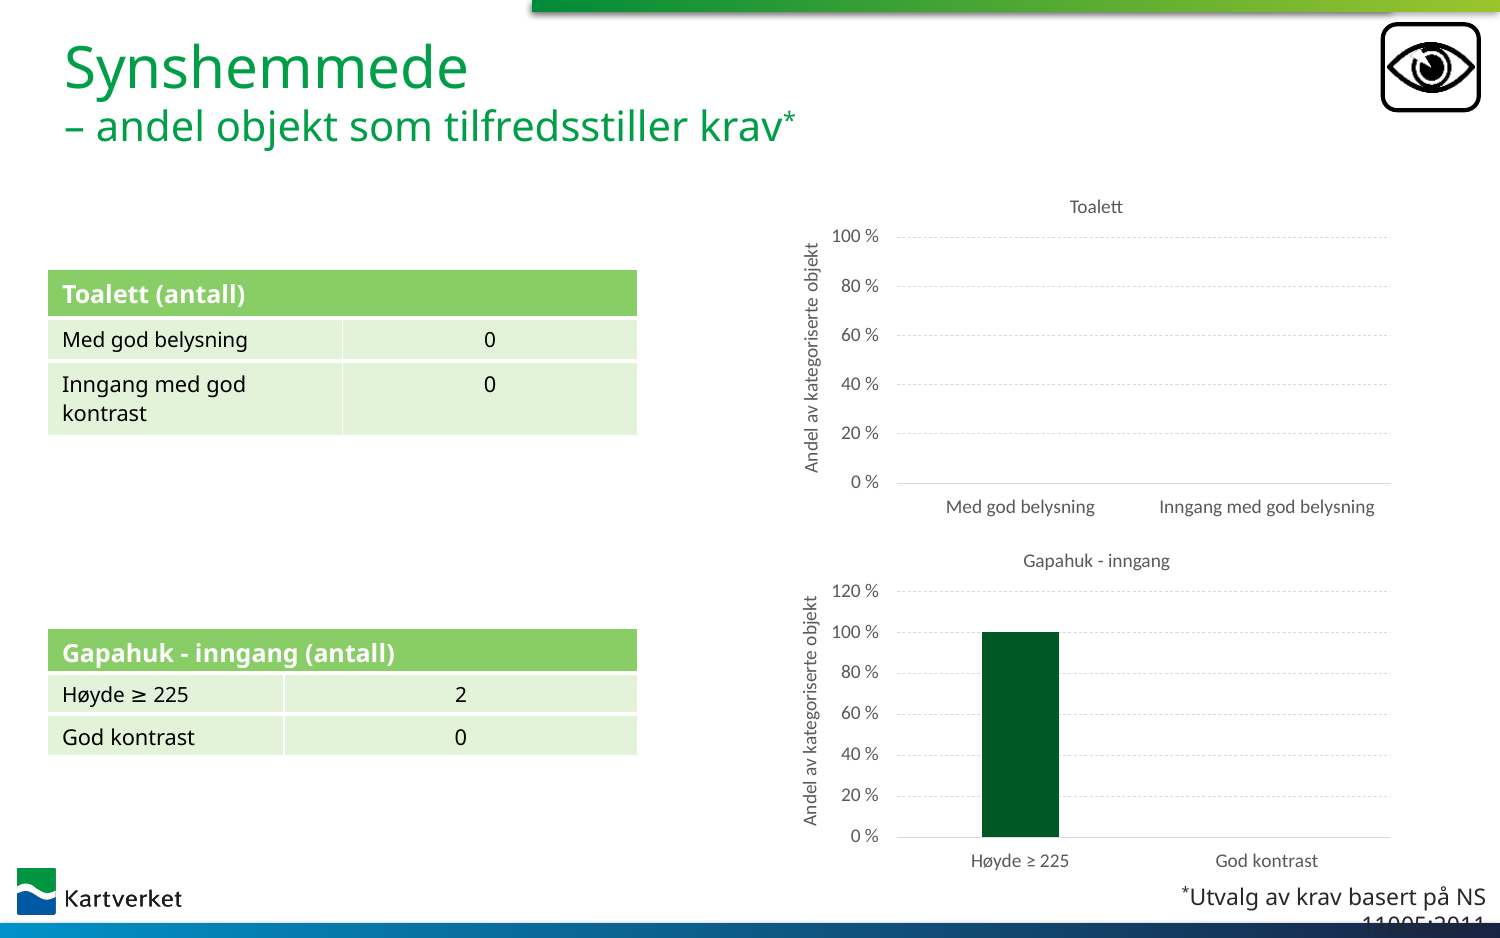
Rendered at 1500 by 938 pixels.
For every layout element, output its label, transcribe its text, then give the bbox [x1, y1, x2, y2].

table_cell 0 [343, 363, 637, 435]
table_header Toalett (antall) [48, 270, 637, 316]
table_cell 0 [285, 716, 637, 755]
table_cell 2 [285, 675, 637, 712]
table_cell God kontrast [48, 716, 283, 755]
table_cell Med god belysning [48, 320, 342, 359]
picture [791, 187, 1402, 526]
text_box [1382, 24, 1480, 111]
table_header Gapahuk - inngang (antall) [48, 629, 637, 671]
picture [791, 541, 1402, 880]
table_cell Inngang med god kontrast [48, 363, 342, 435]
text_box Synshemmede – andel objekt som tilfredsstiller krav* [49, 24, 1431, 158]
table_cell Høyde ≥ 225 [48, 675, 283, 712]
text_box *Utvalg av krav basert på NS 11005:2011 [1068, 873, 1500, 938]
table_cell 0 [343, 320, 637, 359]
